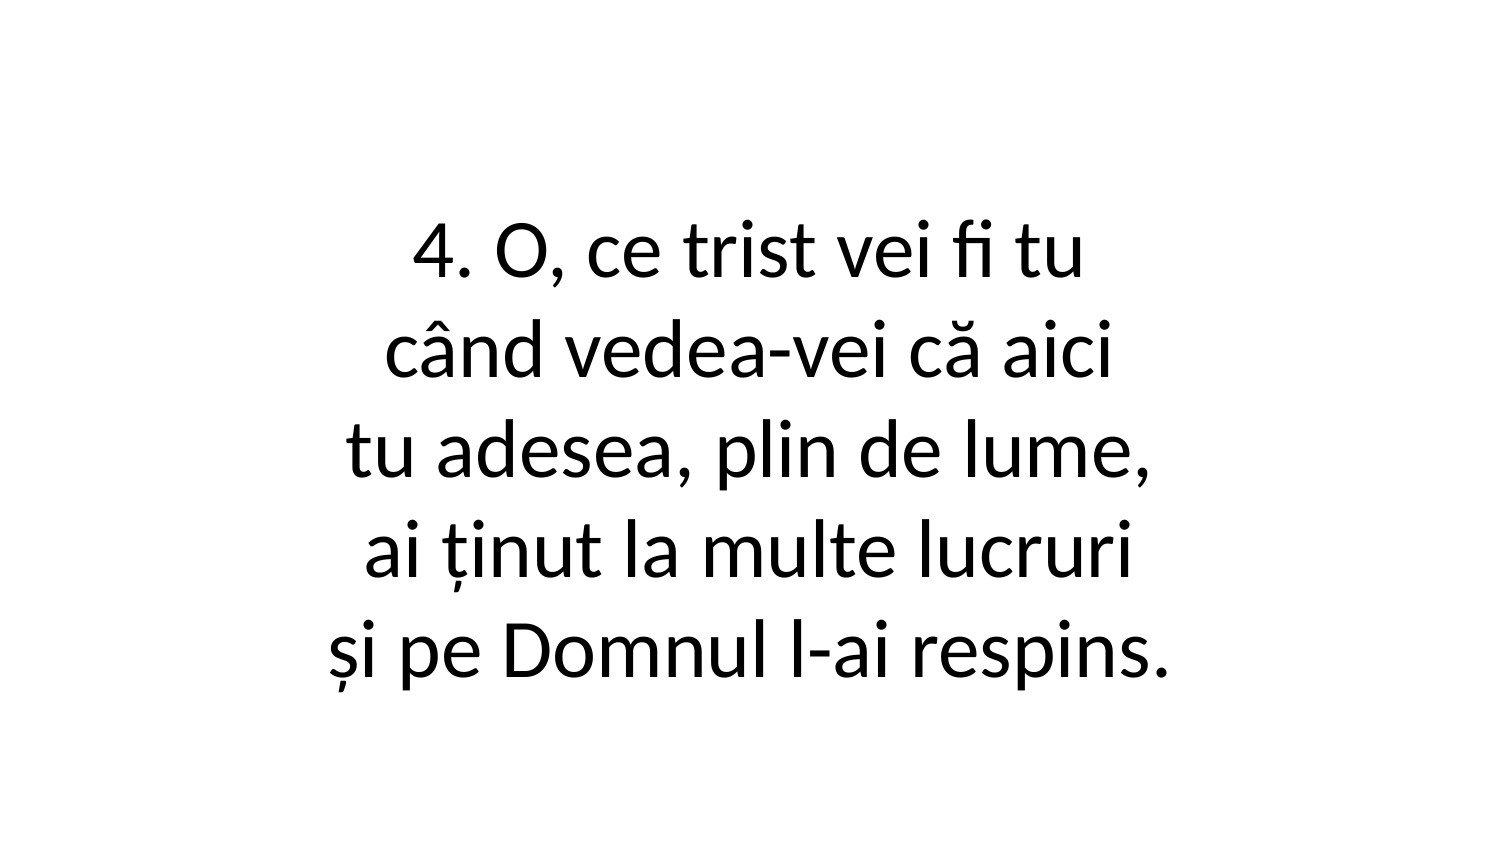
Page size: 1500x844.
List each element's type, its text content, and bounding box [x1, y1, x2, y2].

text_box 4. O, ce trist vei fi tu când vedea-vei că aici tu adesea, plin de lume, ai ținut la multe lucruri și pe Domnul l-ai respins. [312, 142, 1188, 702]
